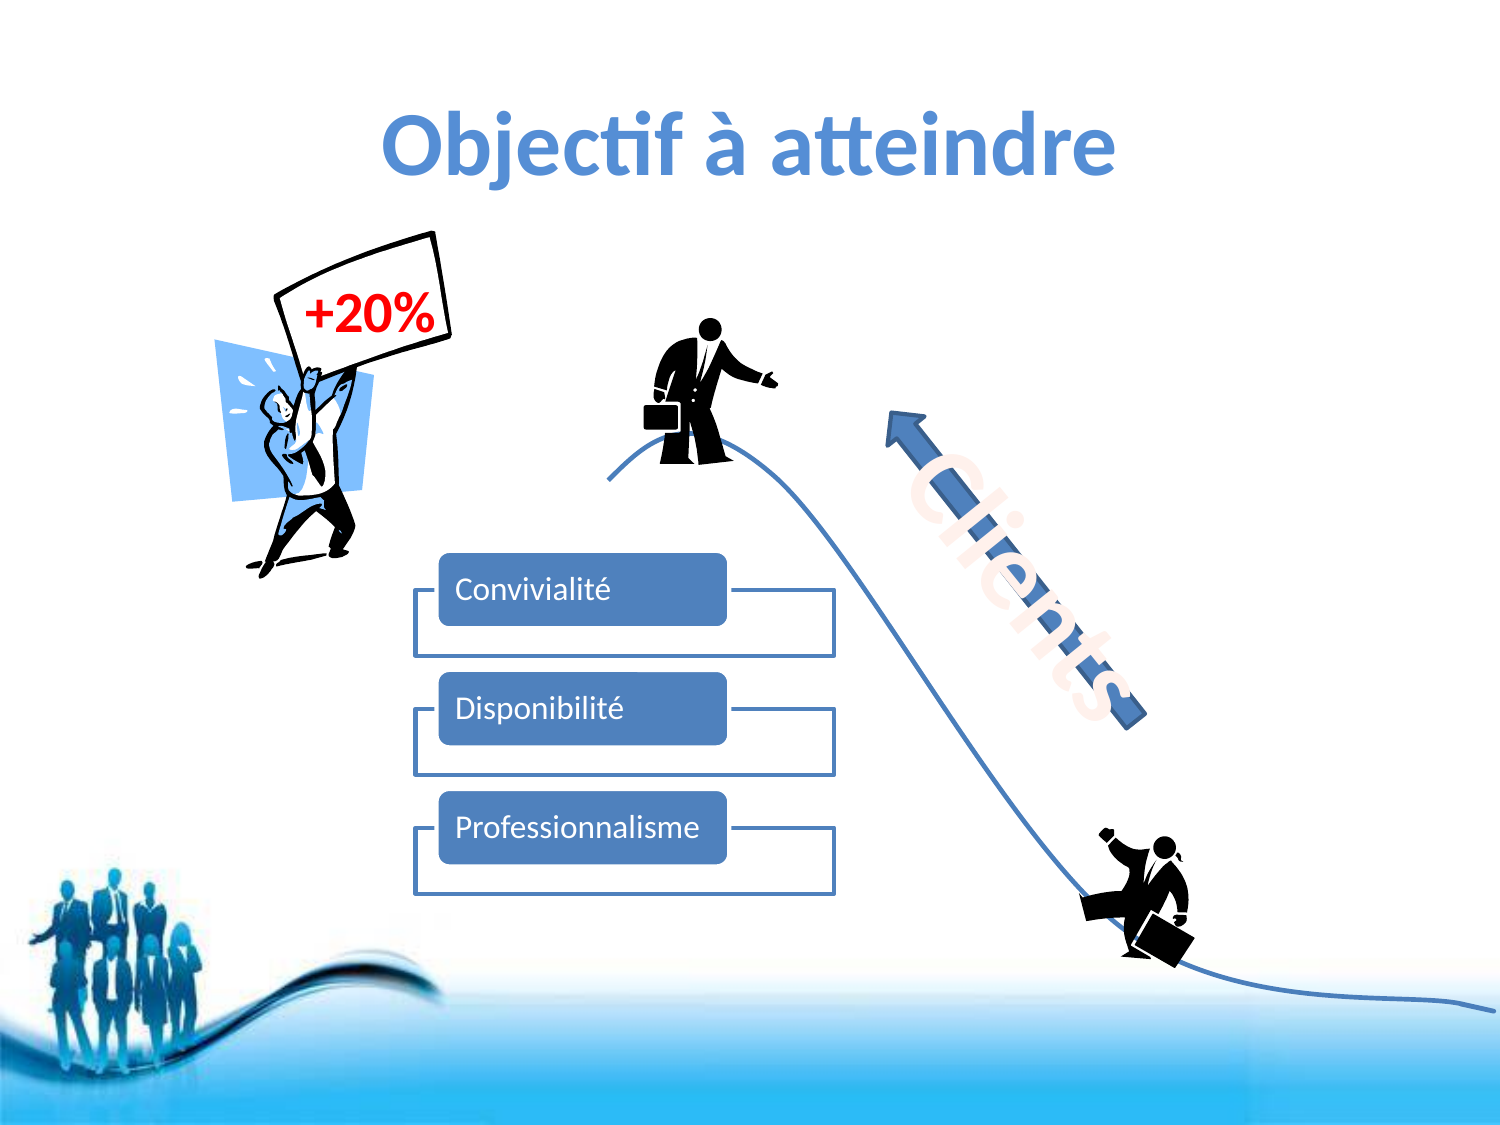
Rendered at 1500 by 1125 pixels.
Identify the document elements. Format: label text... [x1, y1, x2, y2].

text_box [607, 451, 833, 542]
text_box Clients [864, 398, 1198, 762]
text_box [1179, 858, 1495, 1012]
text_box [885, 410, 930, 457]
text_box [415, 544, 835, 901]
text_box [1123, 710, 1148, 731]
title Objectif à atteindre [75, 45, 1425, 233]
text_box [839, 551, 1183, 869]
picture [0, 0, 1500, 1125]
